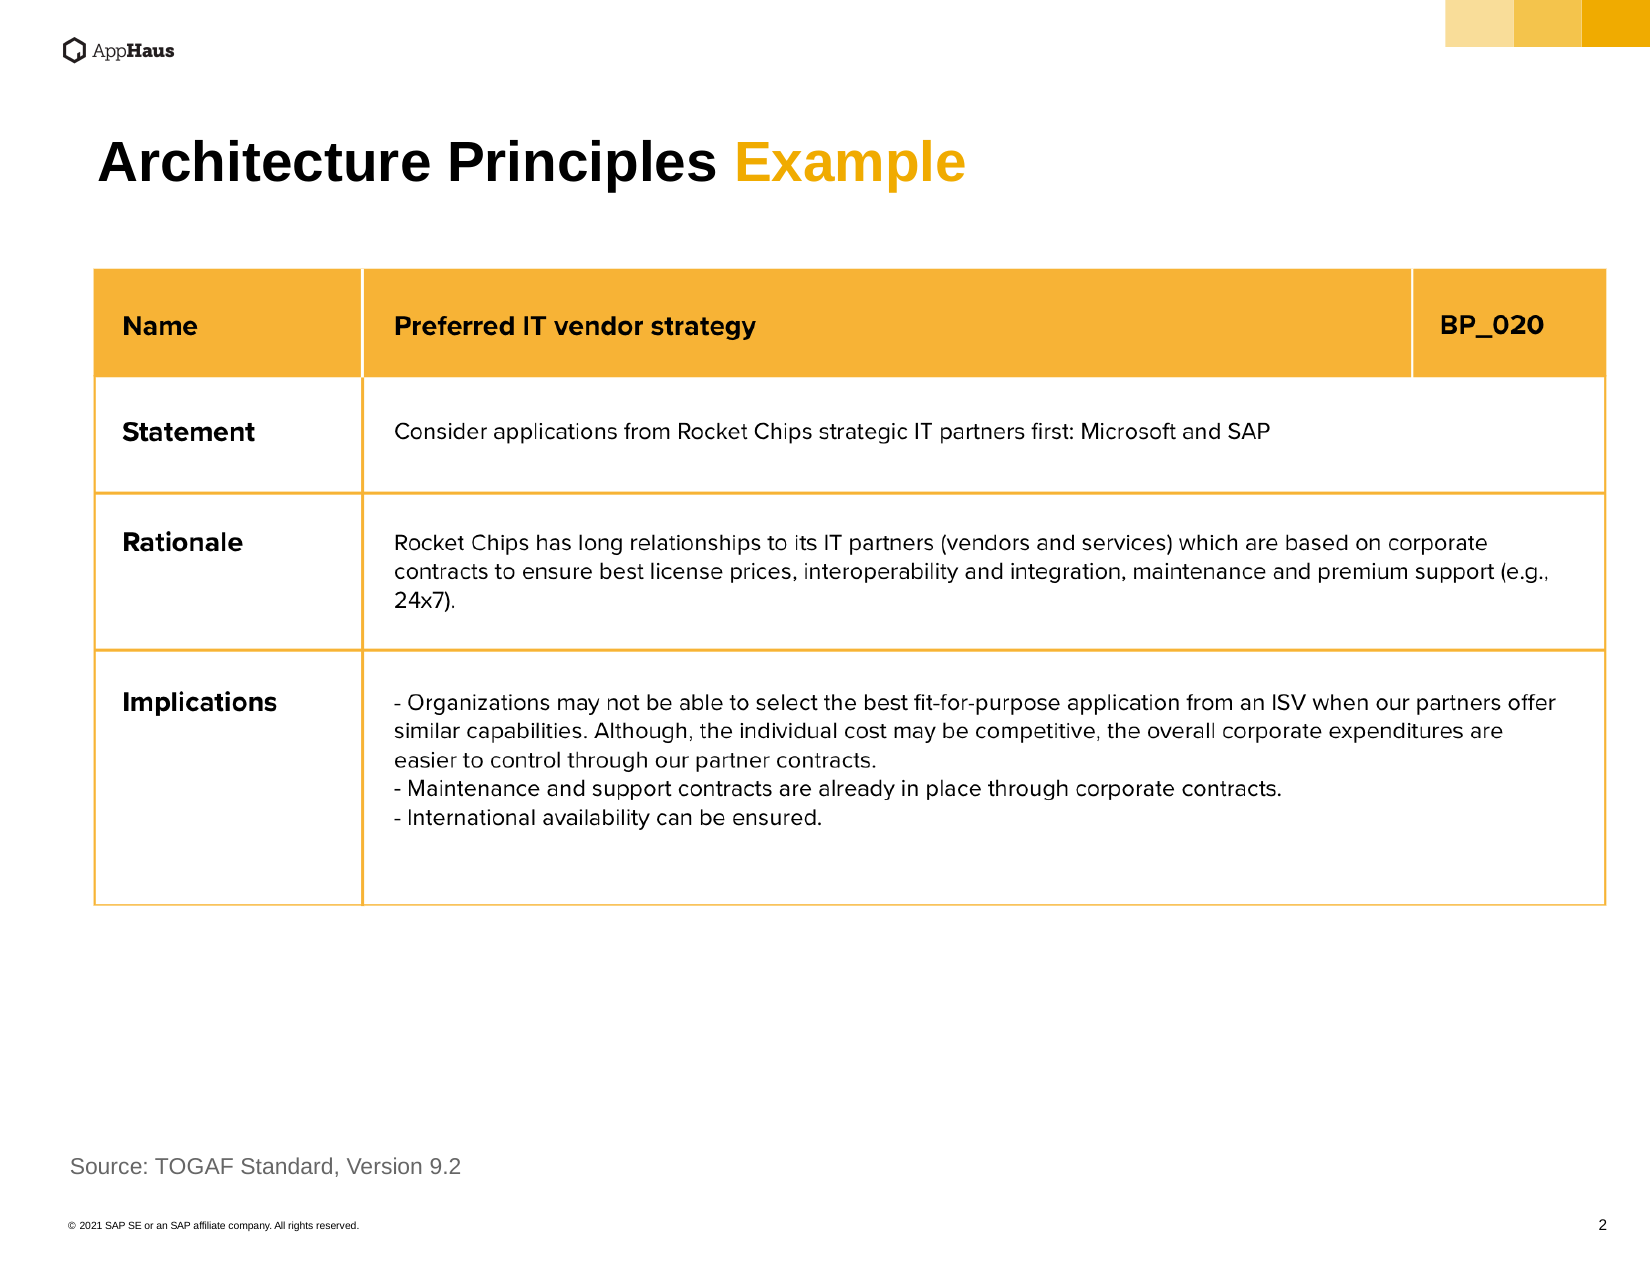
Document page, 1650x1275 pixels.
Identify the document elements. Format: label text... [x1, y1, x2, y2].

picture [77, 255, 1631, 926]
picture [52, 31, 257, 76]
text_box Source: TOGAF Standard, Version 9.2 [69, 1151, 462, 1179]
text_box Architecture Principles Example [82, 117, 1202, 238]
